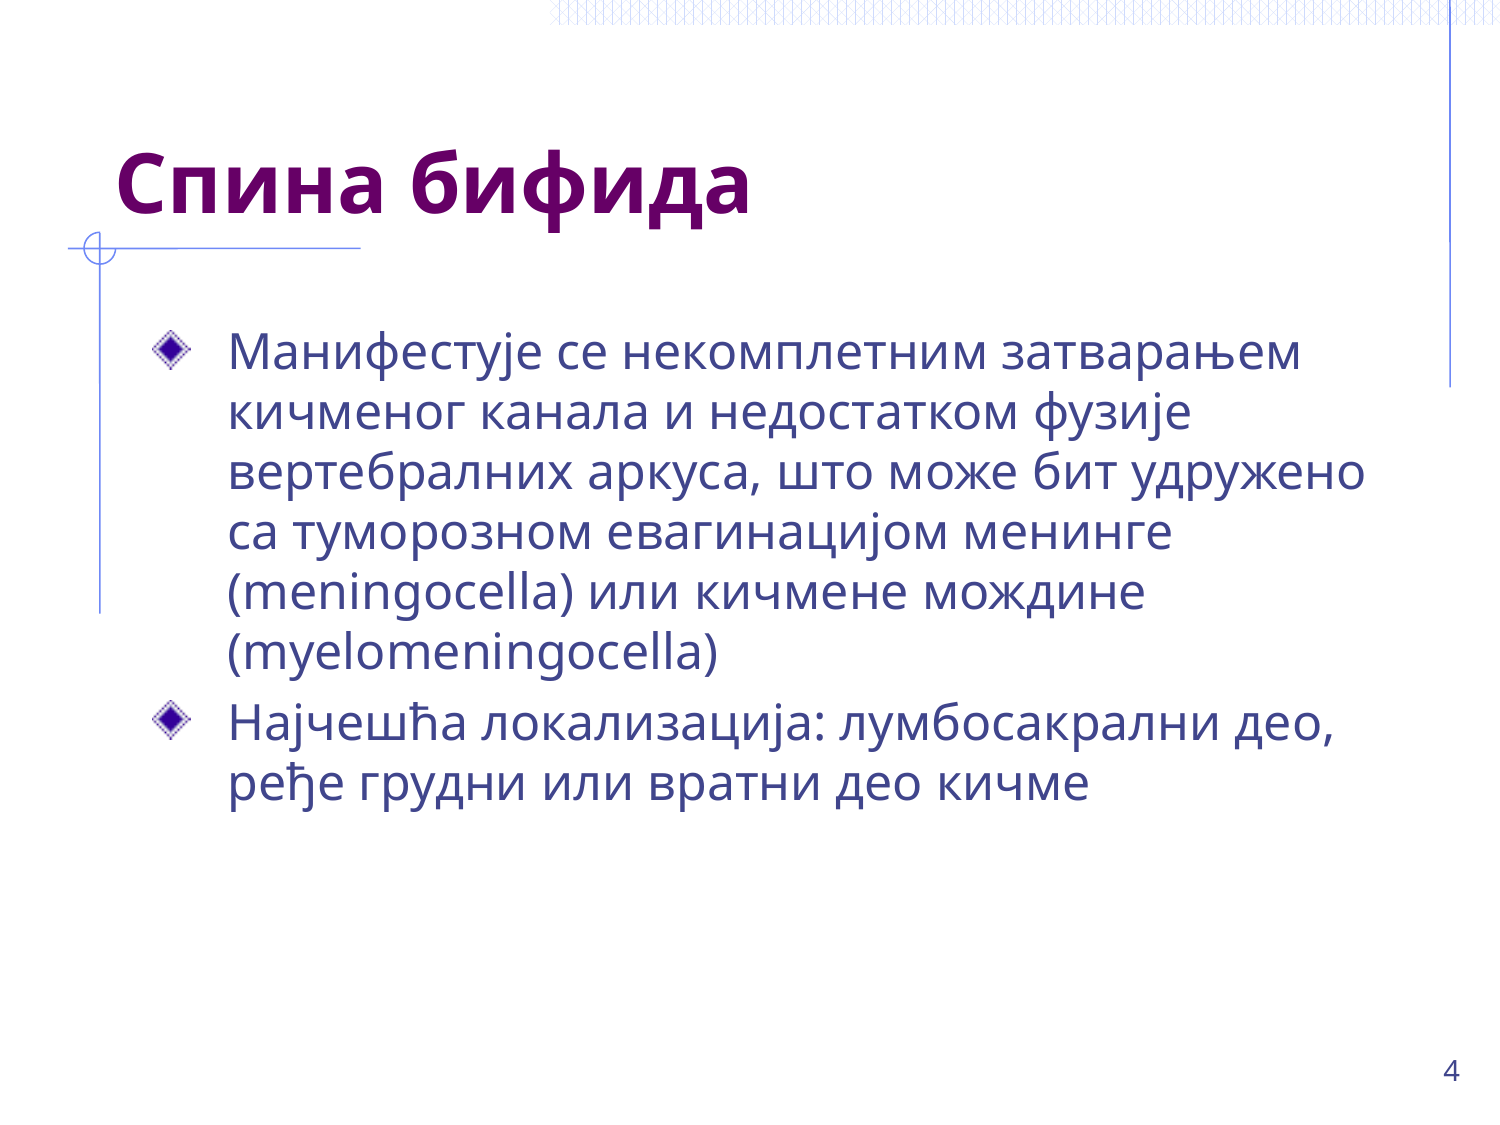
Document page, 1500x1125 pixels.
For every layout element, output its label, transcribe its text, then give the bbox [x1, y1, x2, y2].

picture [152, 700, 191, 740]
title Спина бифида [99, 49, 1376, 238]
slide_number 4 [1162, 1025, 1475, 1100]
list Манифестује се некомплетним затварањем кичменог канала и недостатком фузије вертебралних аркуса, што може бит удружено са туморозном евагинацијом менинге (meningocella) или кичмене мождине (myelomeningocella) Најчешћа локализација: лумбосакрални део, ређе грудни или вратни део кичме [137, 312, 1413, 988]
picture [152, 330, 191, 370]
